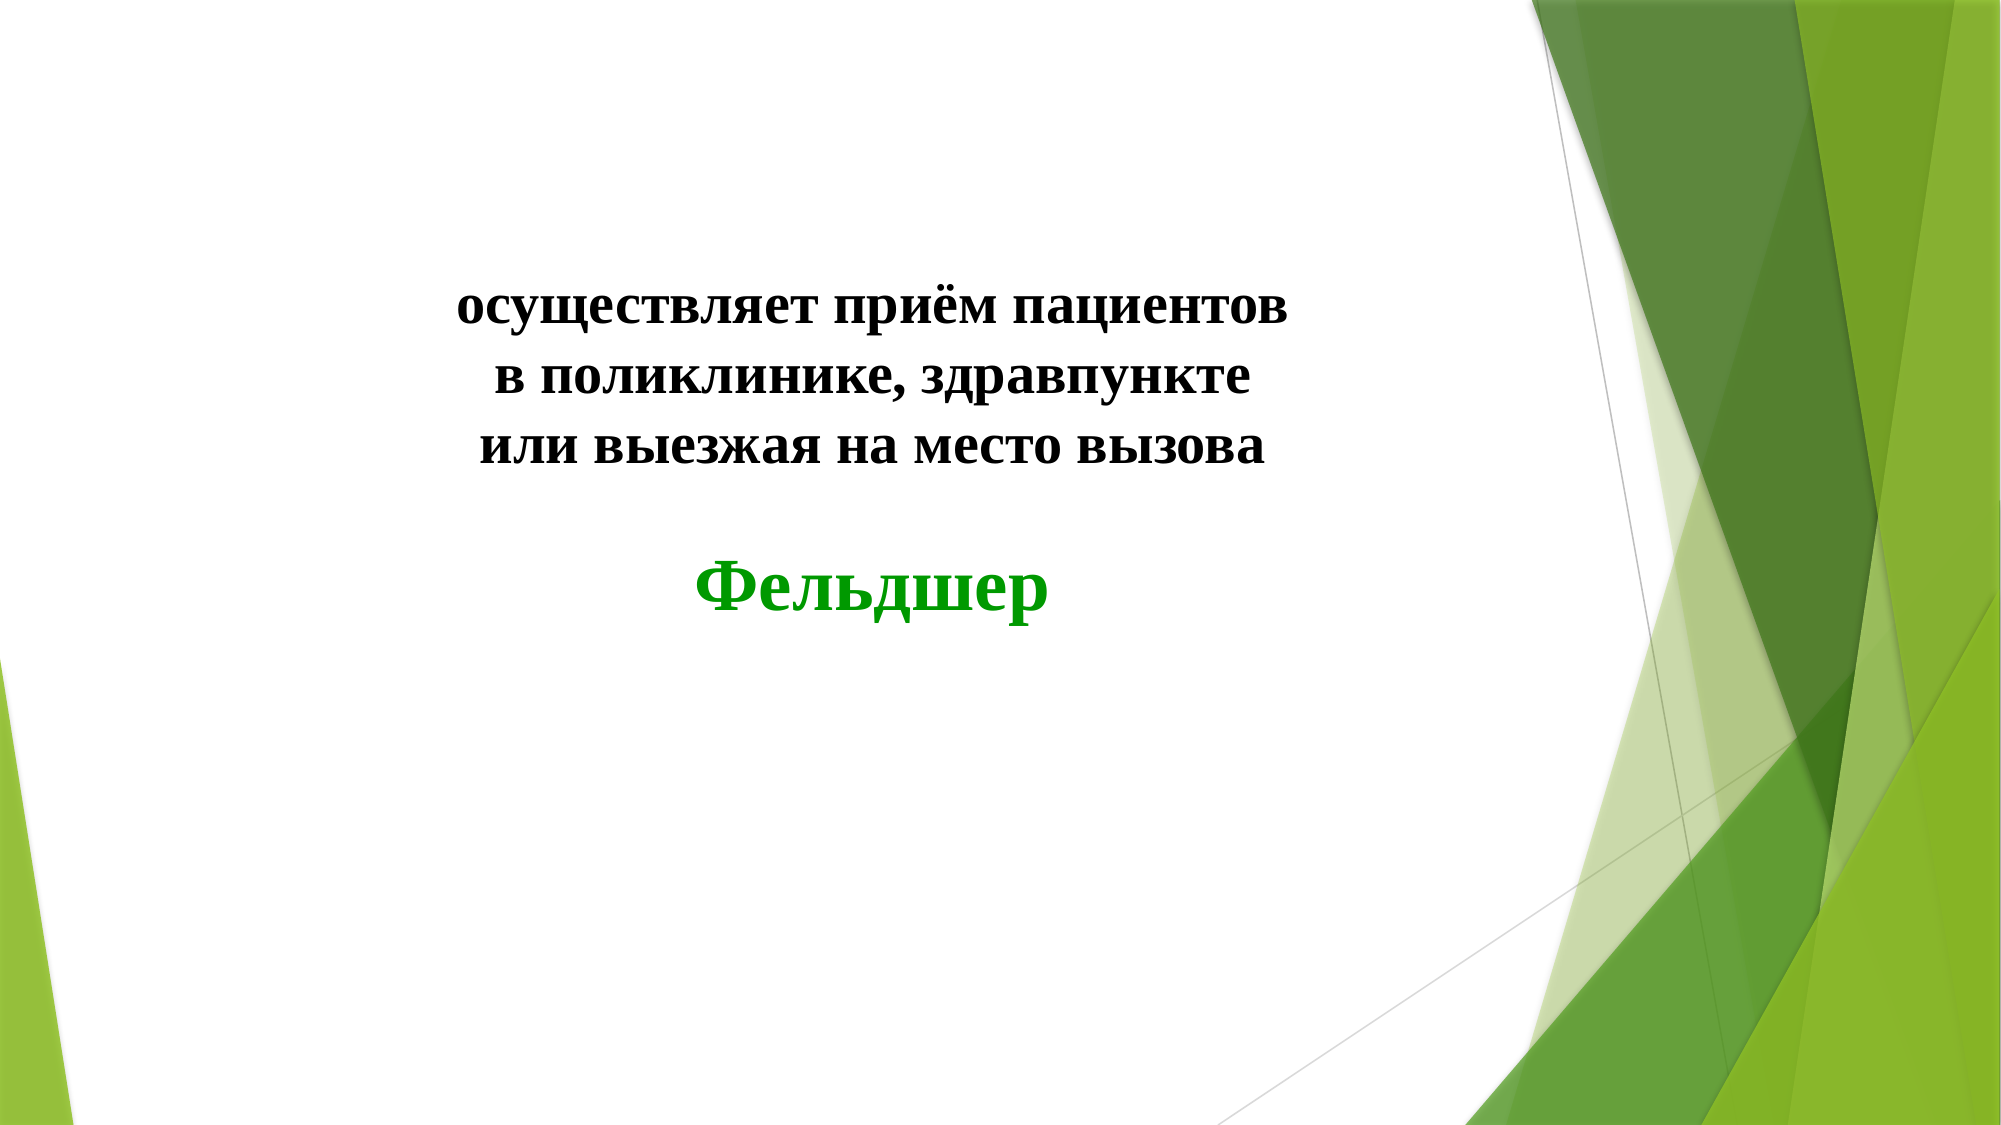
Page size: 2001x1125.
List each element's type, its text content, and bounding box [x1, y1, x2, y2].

text_box осуществляет приём пациентов в поликлинике, здравпункте или выезжая на место вызова Фельдшер [433, 258, 1311, 633]
